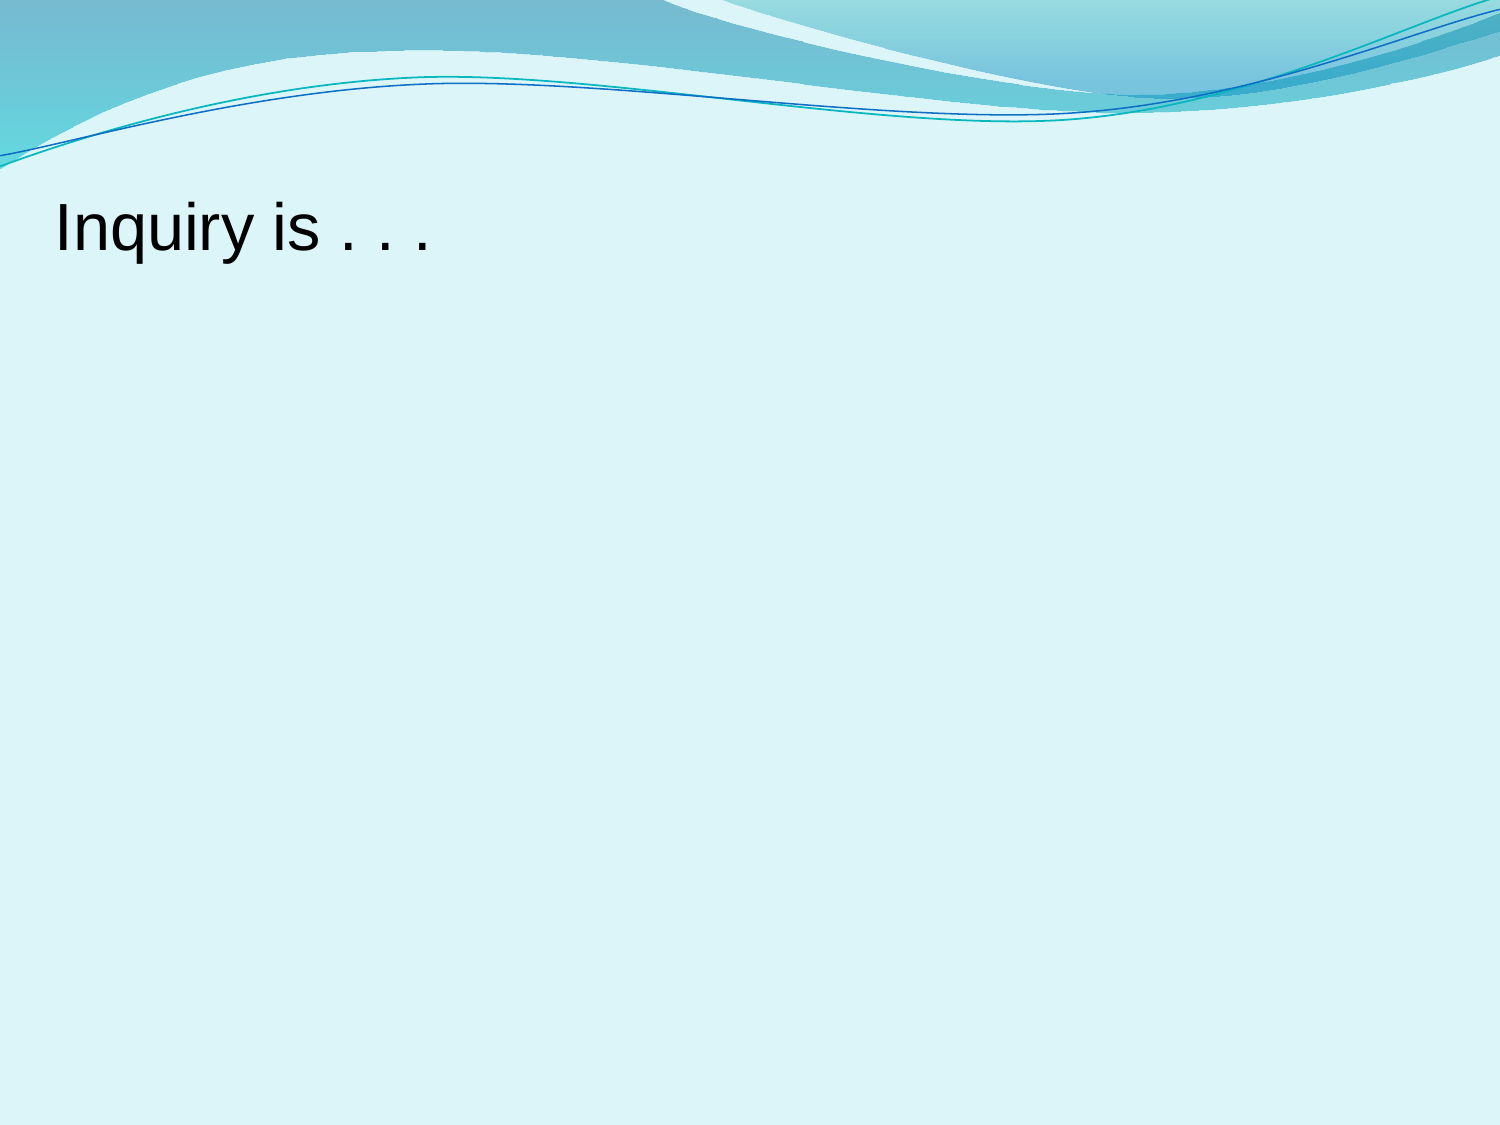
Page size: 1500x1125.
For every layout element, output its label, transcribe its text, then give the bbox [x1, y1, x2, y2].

text_box Inquiry is . . . [40, 176, 485, 272]
